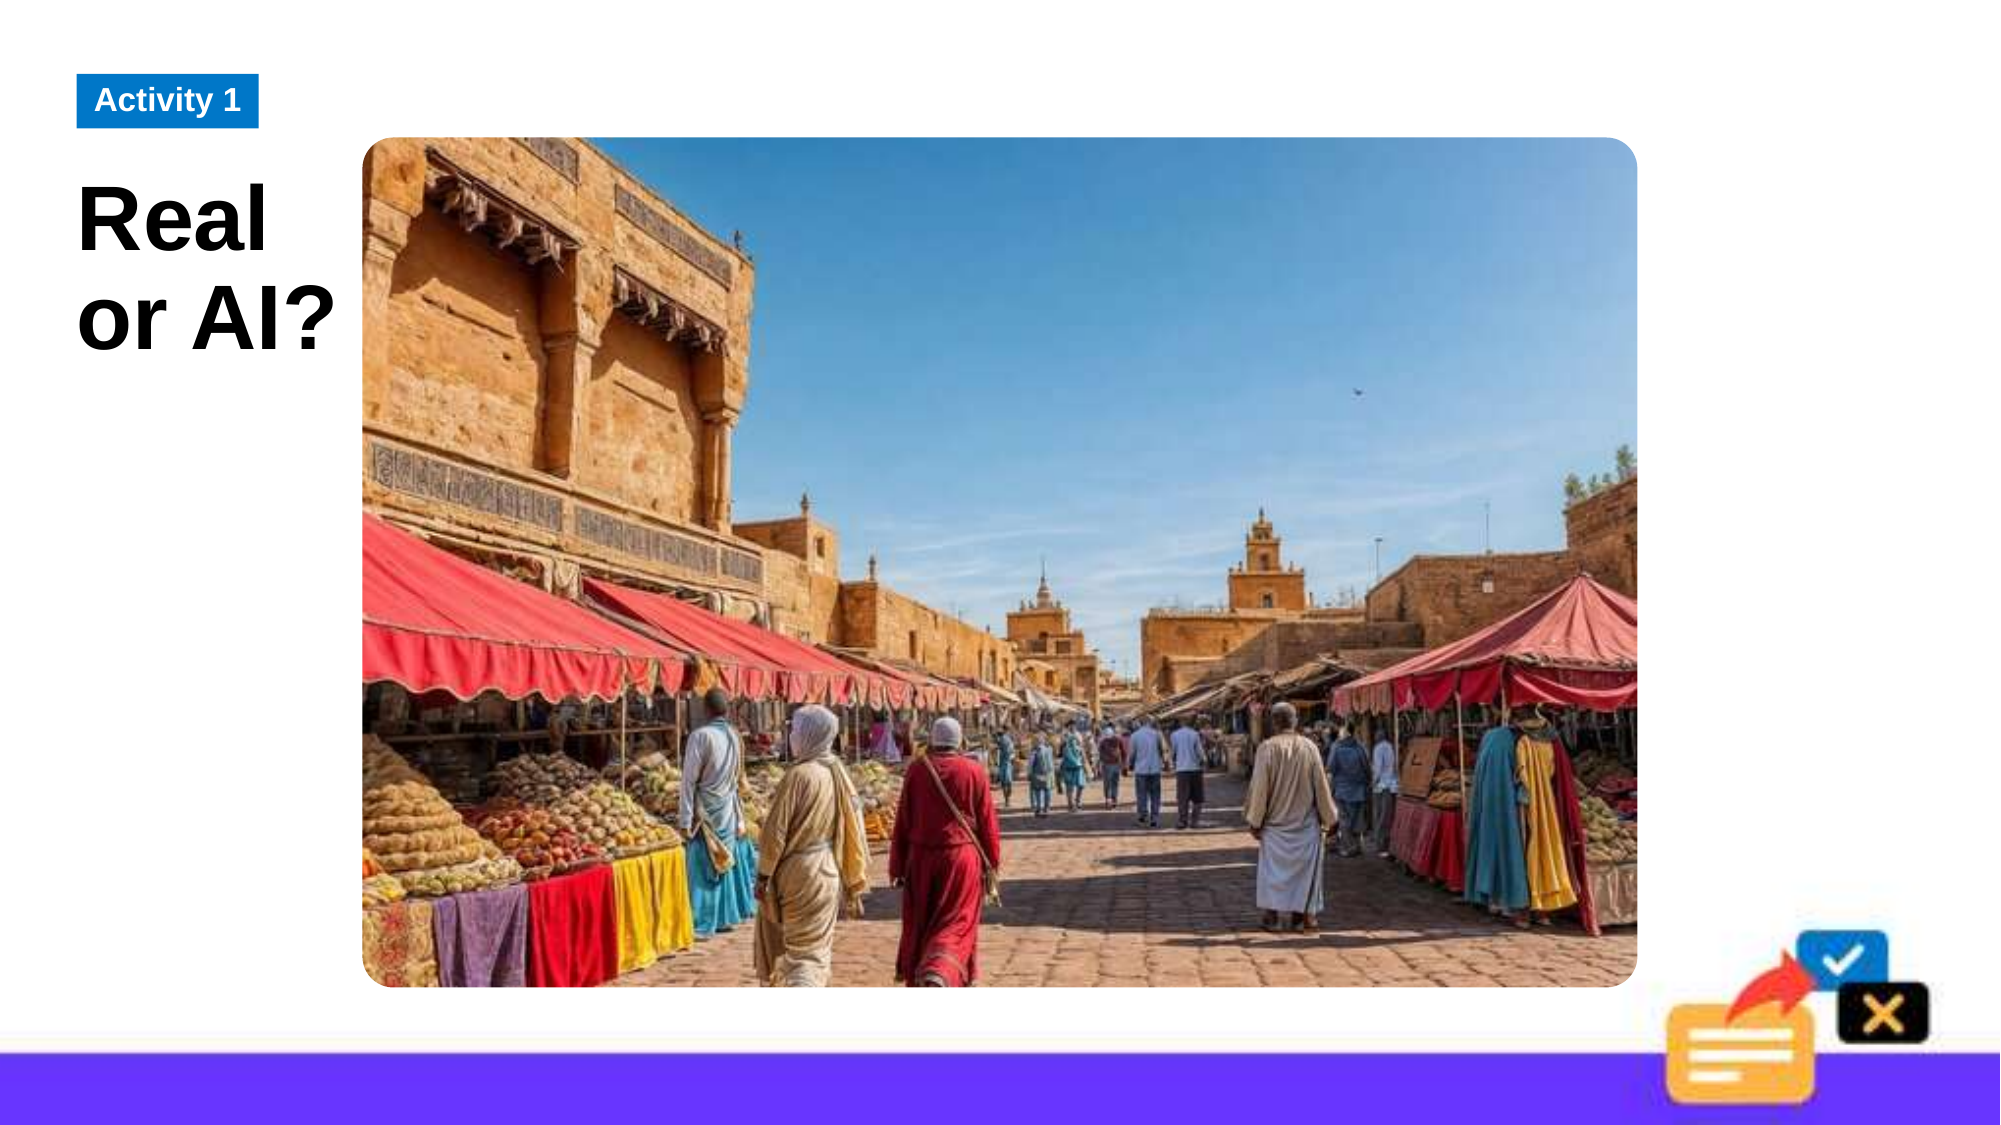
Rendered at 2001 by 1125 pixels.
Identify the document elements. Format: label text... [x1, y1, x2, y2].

text_box Activity 1 [76, 73, 259, 129]
picture [0, 0, 2000, 1125]
text_box Real or AI? [76, 171, 352, 459]
